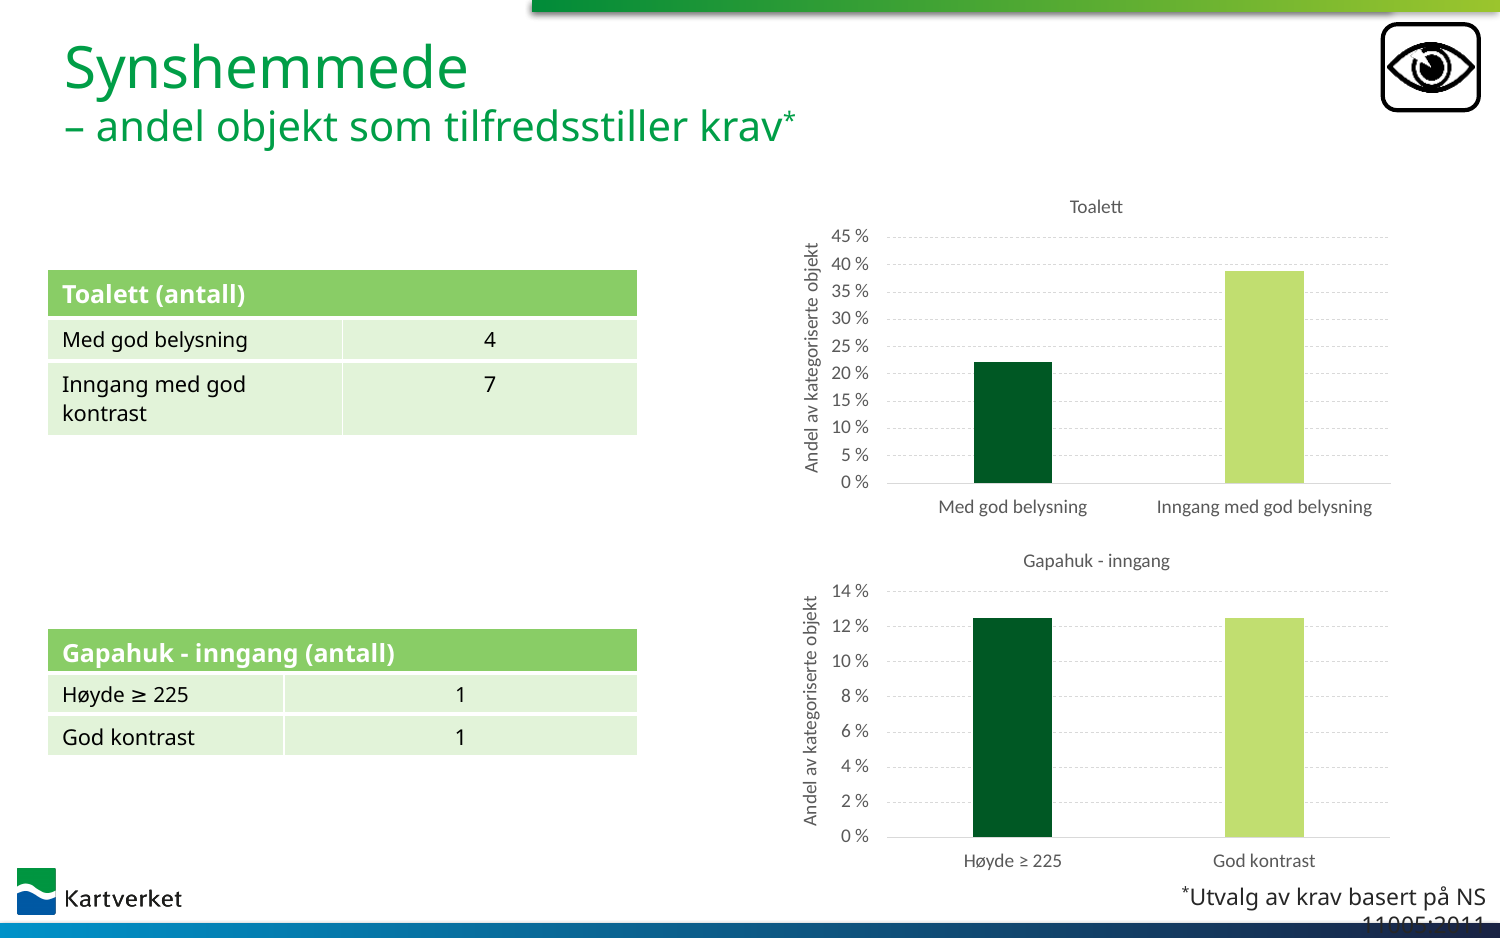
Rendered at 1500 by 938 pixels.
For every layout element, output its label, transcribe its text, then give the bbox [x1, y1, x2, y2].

table_cell God kontrast [48, 716, 283, 755]
table_cell 4 [343, 320, 637, 359]
table_cell 1 [285, 716, 637, 755]
table_cell 1 [285, 675, 637, 712]
table_header Toalett (antall) [48, 270, 637, 316]
table_header Gapahuk - inngang (antall) [48, 629, 637, 671]
text_box *Utvalg av krav basert på NS 11005:2011 [1068, 873, 1500, 938]
table_cell 7 [343, 363, 637, 435]
picture [791, 541, 1402, 880]
table_cell Inngang med god kontrast [48, 363, 342, 435]
table_cell Med god belysning [48, 320, 342, 359]
table_cell Høyde ≥ 225 [48, 675, 283, 712]
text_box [1382, 24, 1480, 111]
picture [791, 187, 1402, 526]
text_box Synshemmede – andel objekt som tilfredsstiller krav* [49, 24, 1431, 158]
